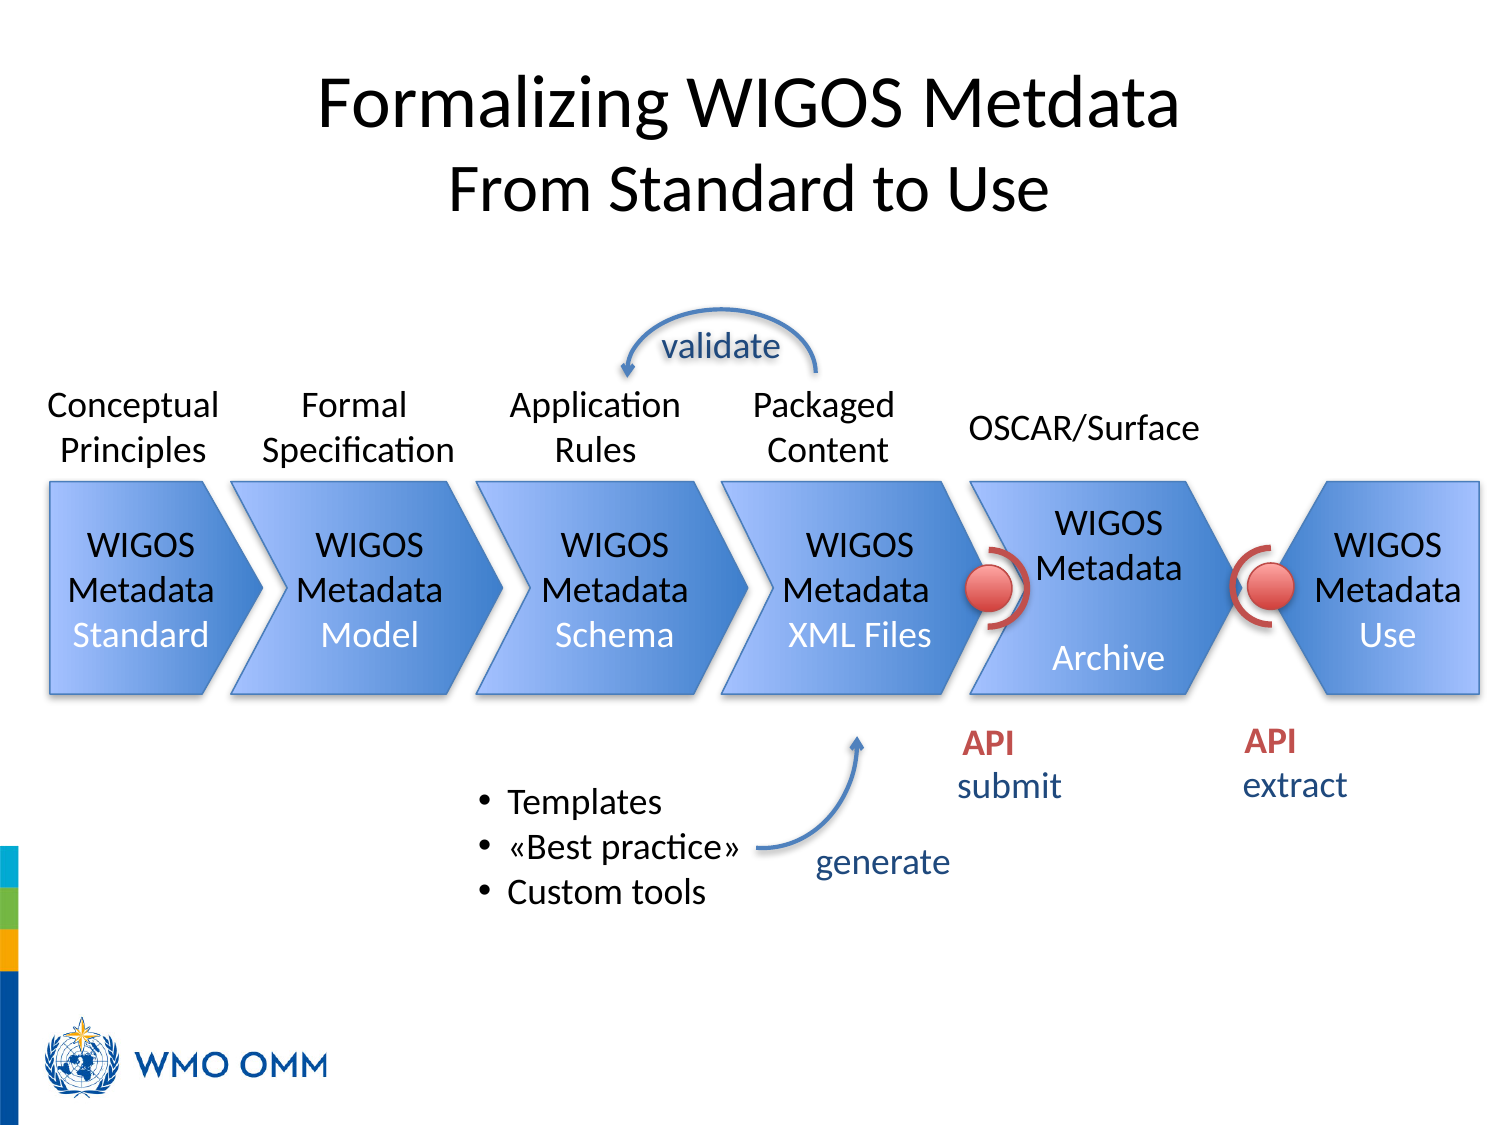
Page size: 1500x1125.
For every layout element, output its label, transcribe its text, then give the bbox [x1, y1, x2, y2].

picture [0, 845, 327, 1125]
text_box WIGOS Metadata Use [1289, 480, 1480, 695]
text_box [755, 736, 865, 851]
text_box generate [800, 829, 966, 890]
text_box Packaged Content [737, 372, 919, 478]
text_box extract [1227, 752, 1363, 813]
text_box WIGOS Metadata Archive [969, 480, 1224, 695]
text_box WIGOS Metadata Standard [49, 480, 264, 695]
text_box WIGOS Metadata Model [230, 480, 504, 695]
title Formalizing WIGOS Metdata From Standard to Use [75, 45, 1425, 233]
text_box OSCAR/Surface [953, 395, 1216, 456]
text_box WIGOS Metadata XML Files [720, 480, 975, 695]
text_box WIGOS Metadata Schema [475, 480, 749, 695]
text_box submit [942, 753, 1078, 814]
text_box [1228, 547, 1313, 770]
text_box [946, 549, 1031, 772]
text_box Conceptual Principles [32, 372, 235, 478]
text_box Templates «Best practice» Custom tools [463, 769, 766, 920]
text_box Formal Specification [247, 372, 471, 478]
text_box Application Rules [494, 372, 697, 478]
text_box validate [620, 307, 818, 378]
